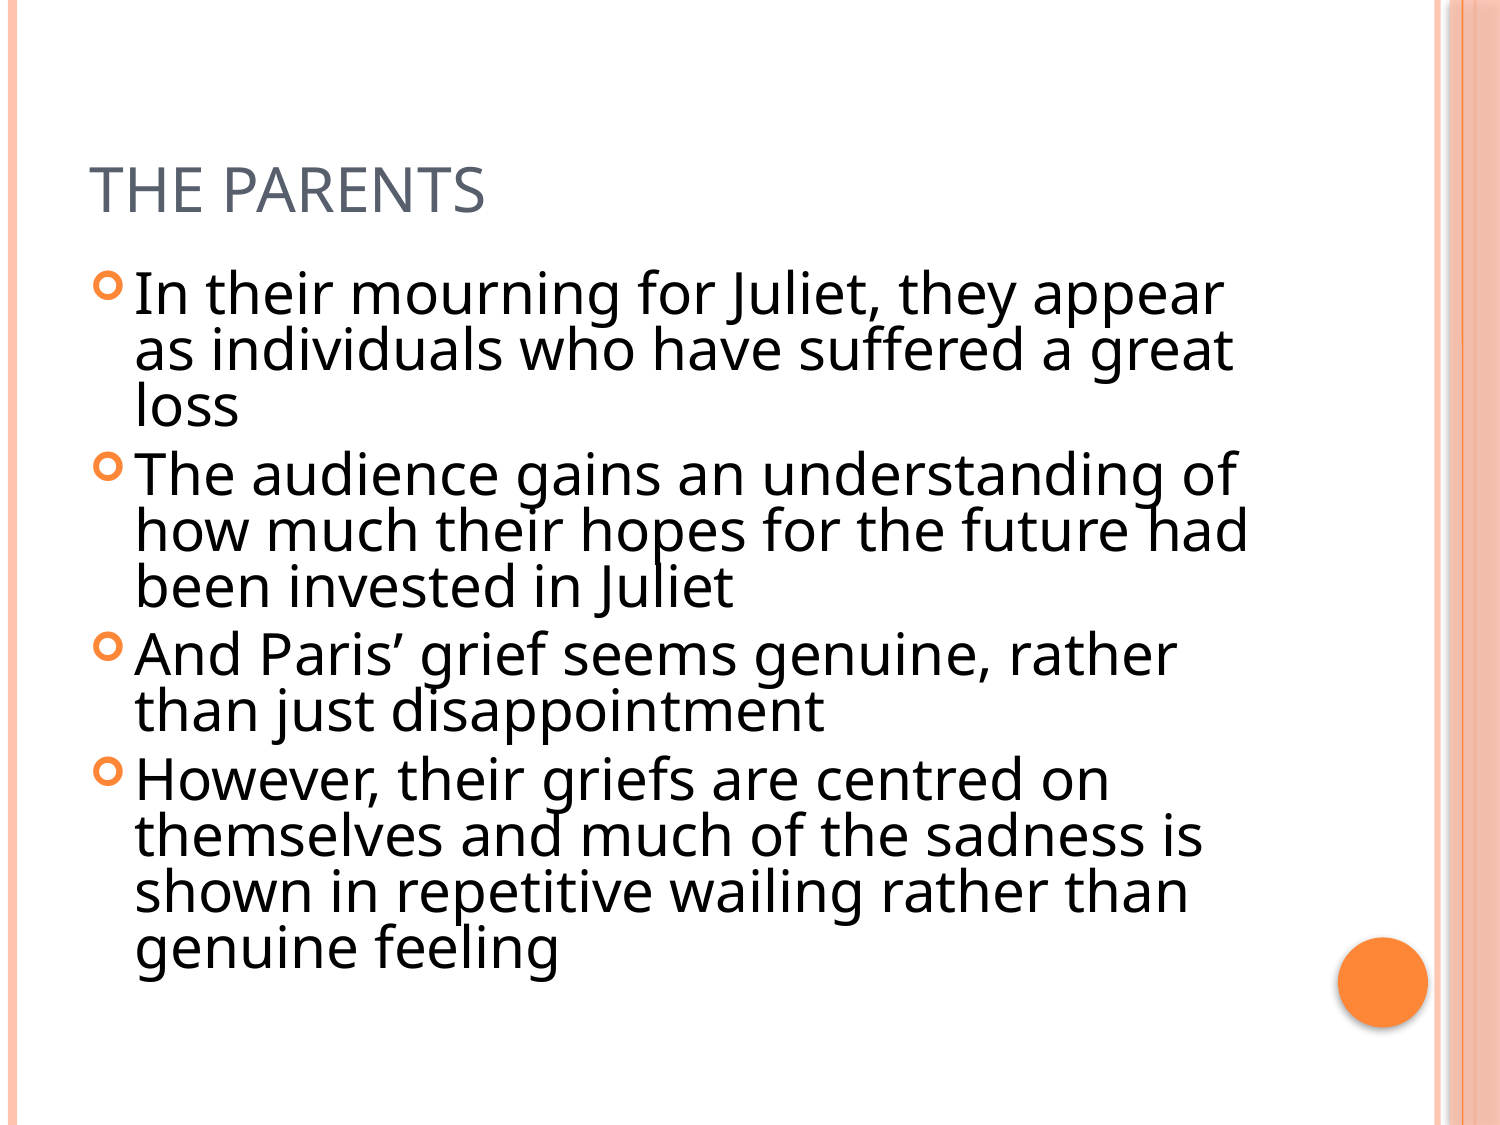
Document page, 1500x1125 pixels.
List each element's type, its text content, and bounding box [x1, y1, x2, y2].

list In their mourning for Juliet, they appear as individuals who have suffered a great loss The audience gains an understanding of how much their hopes for the future had been invested in Juliet And Paris’ grief seems genuine, rather than just disappointment However, their griefs are centred on themselves and much of the sadness is shown in repetitive wailing rather than genuine feeling [75, 262, 1300, 1062]
title The parents [75, 45, 1300, 233]
